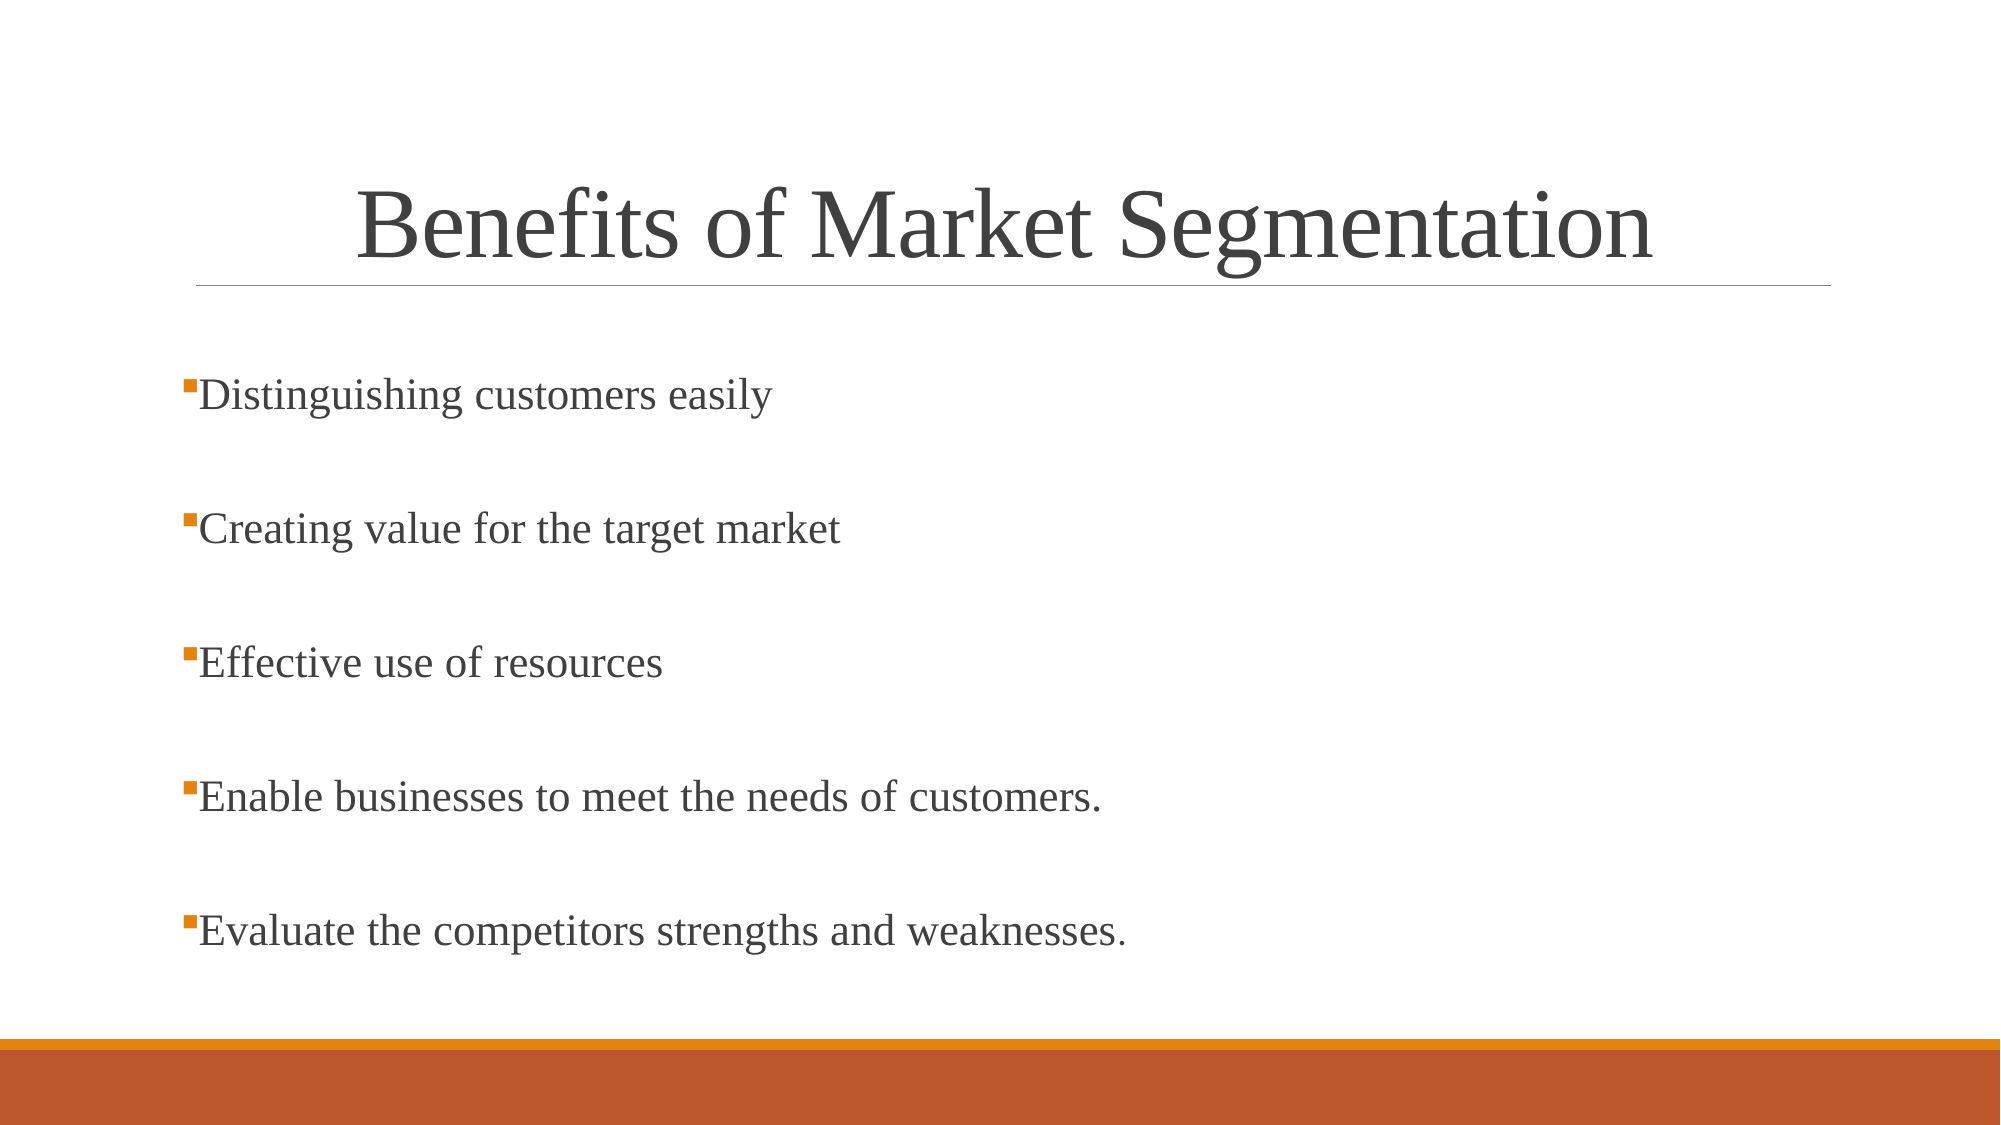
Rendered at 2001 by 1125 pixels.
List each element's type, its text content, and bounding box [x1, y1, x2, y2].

title Benefits of Market Segmentation [180, 47, 1830, 285]
list Distinguishing customers easily Creating value for the target market Effective use of resources Enable businesses to meet the needs of customers. Evaluate the competitors strengths and weaknesses. [180, 302, 1830, 963]
